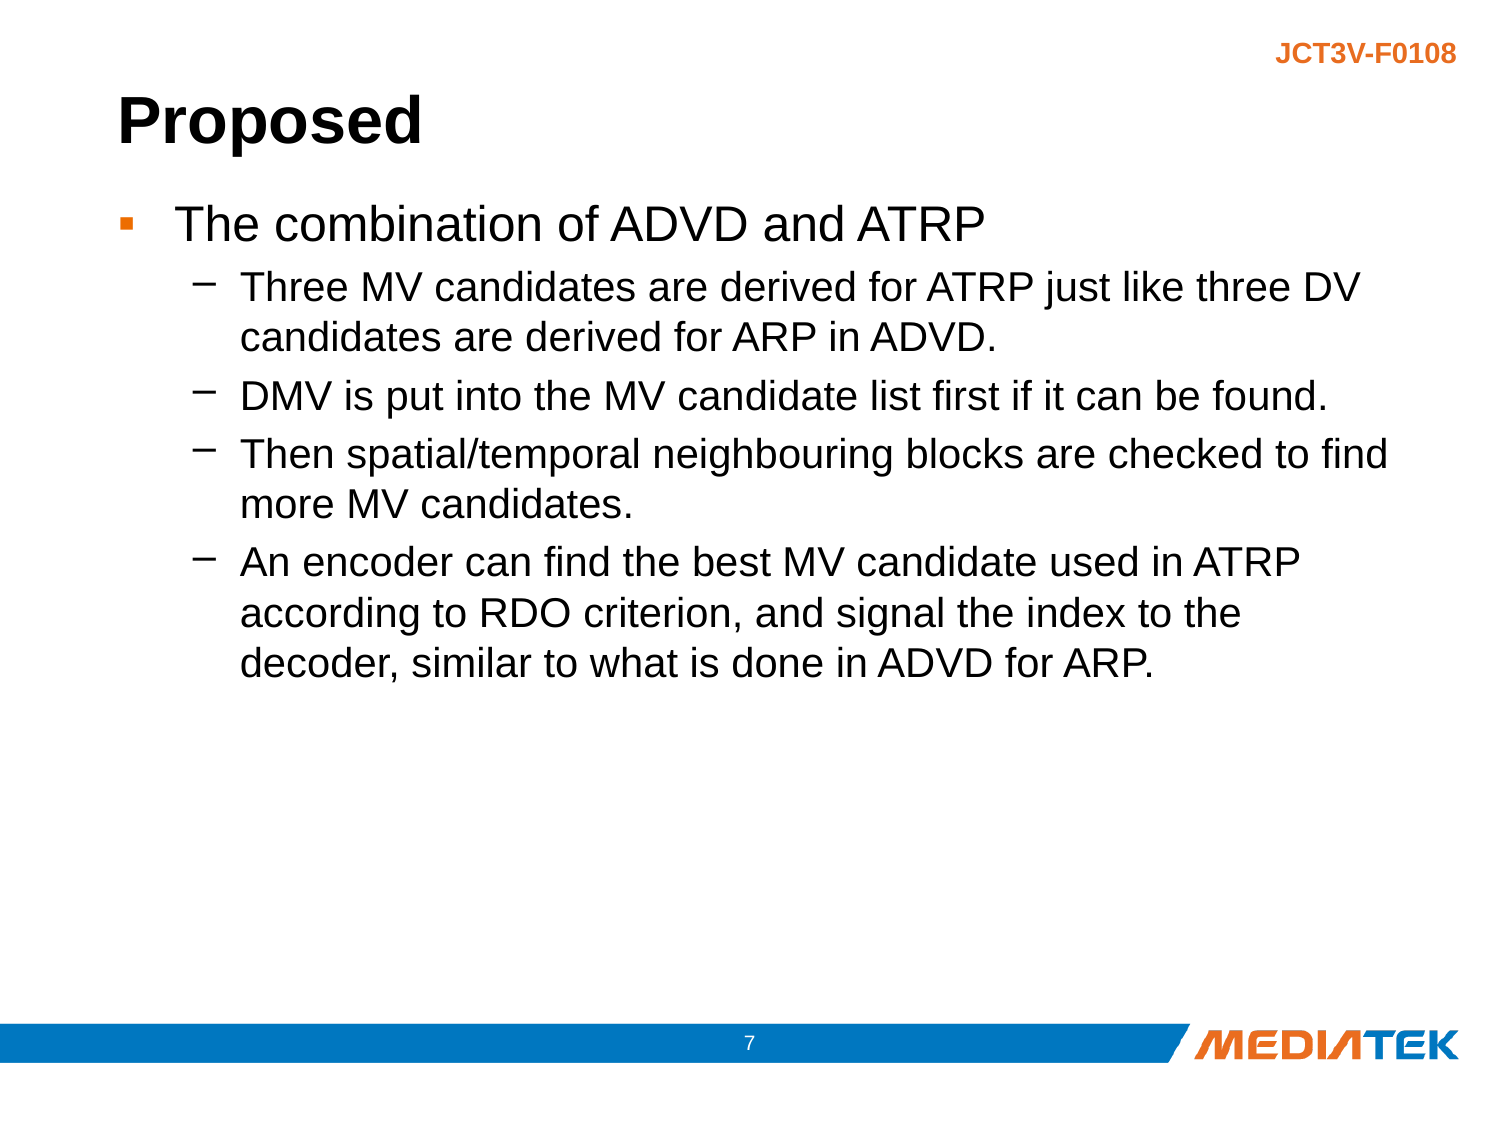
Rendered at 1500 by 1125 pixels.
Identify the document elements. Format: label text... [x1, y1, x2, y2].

picture [789, 1023, 1459, 1063]
list The combination of ADVD and ATRP Three MV candidates are derived for ATRP just like three DV candidates are derived for ARP in ADVD. DMV is put into the MV candidate list first if it can be found. Then spatial/temporal neighbouring blocks are checked to find more MV candidates. An encoder can find the best MV candidate used in ATRP according to RDO criterion, and signal the index to the decoder, similar to what is done in ADVD for ARP. [102, 184, 1425, 998]
title Proposed [101, 62, 1425, 172]
picture [0, 1023, 711, 1063]
slide_number 6 [711, 1022, 789, 1090]
